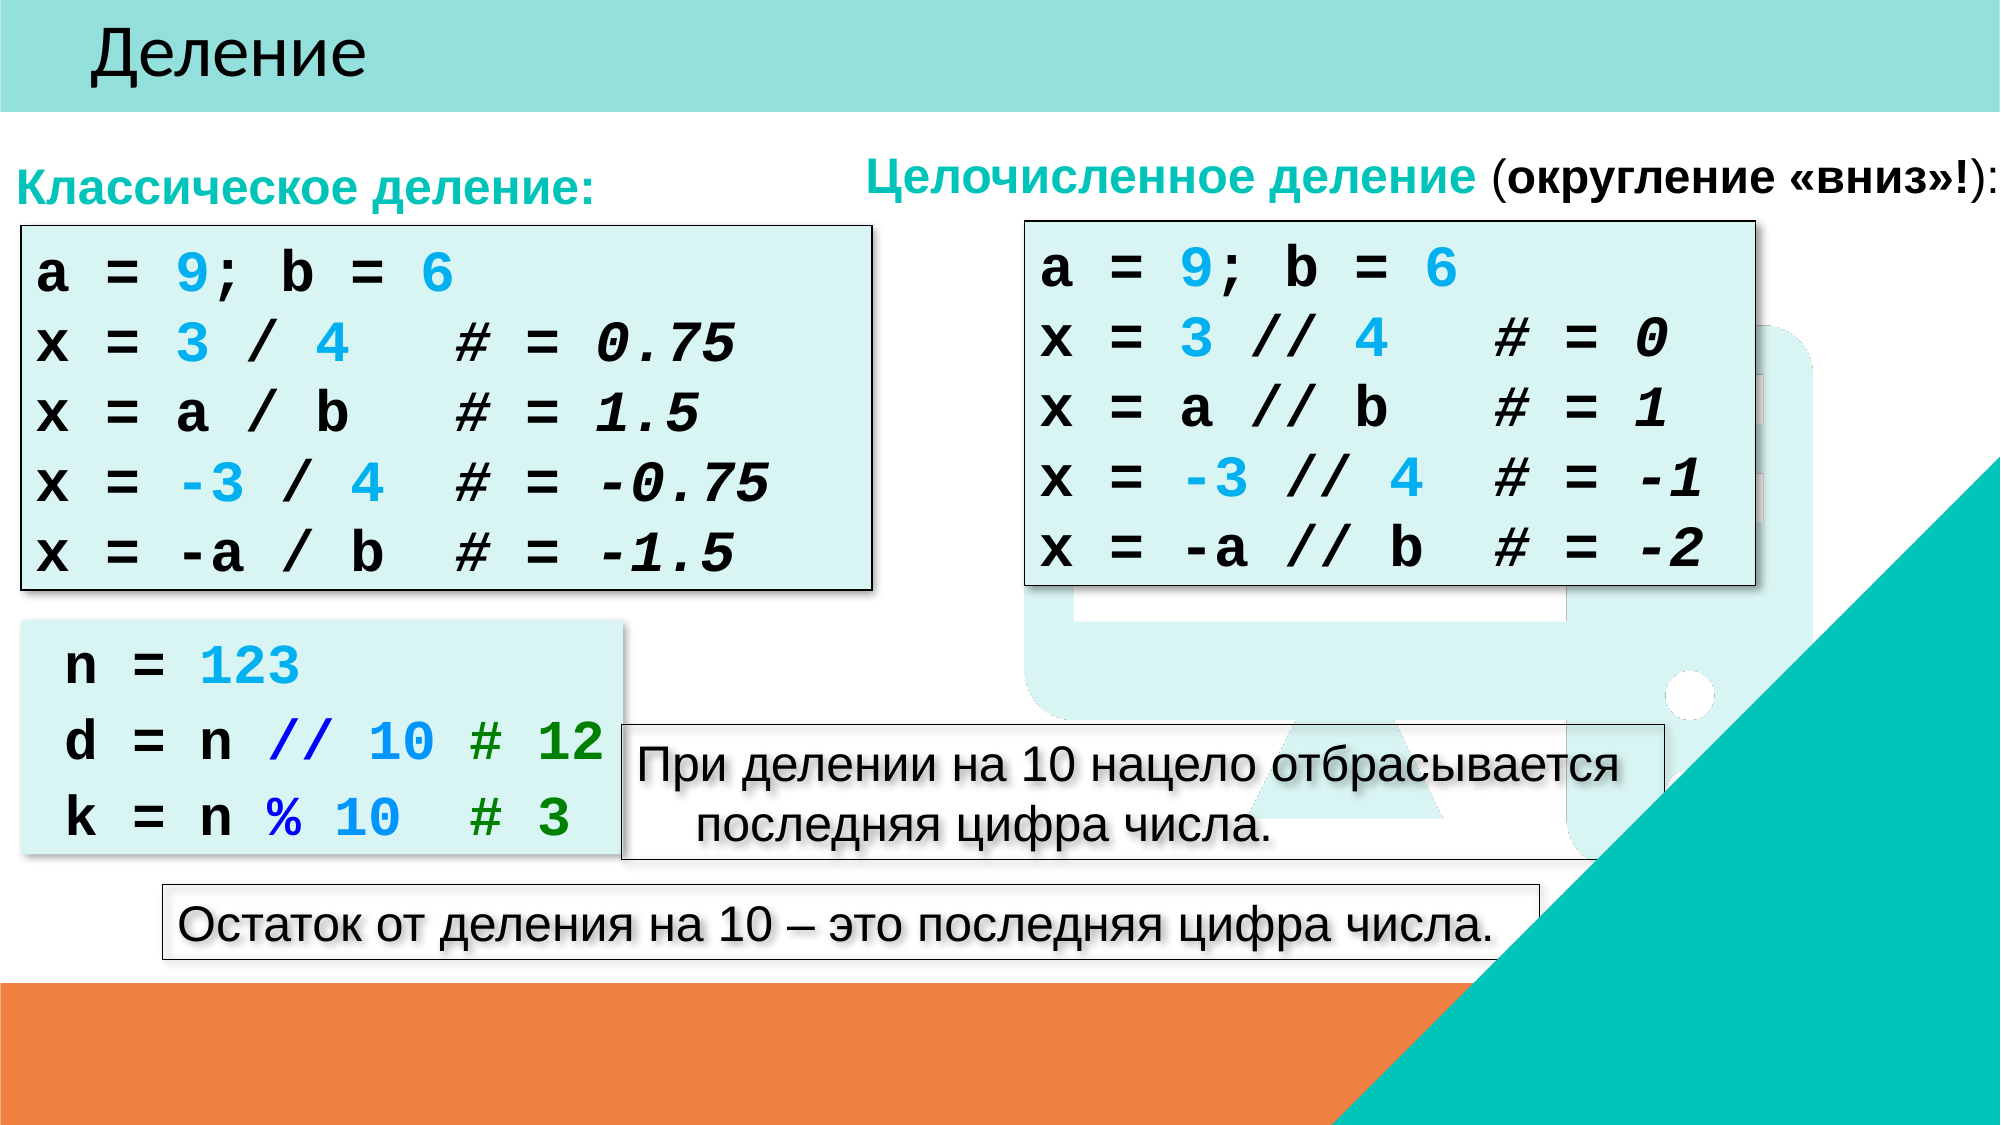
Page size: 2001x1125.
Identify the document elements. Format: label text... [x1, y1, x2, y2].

picture [0, 0, 2000, 112]
text_box При делении на 10 нацело отбрасывается последняя цифра числа. [621, 724, 1024, 860]
text_box Целочисленное деление (округление «вниз»!): [850, 136, 2000, 211]
text_box Классическое деление: [1, 146, 851, 222]
text_box a = 9; b = 6 x = 3 / 4 # = 0.75 x = a / b # = 1.5 x = -3 / 4 # = -0.75 x = -a / b # = -1.5 [21, 225, 872, 590]
picture [0, 226, 2000, 1125]
text_box n = 123 d = n // 10 # 12 k = n % 10 # 3 [21, 620, 624, 855]
text_box a = 9; b = 6 x = 3 // 4 # = 0 x = a // b # = 1 x = -3 // 4 # = -1 x = -a // b # = -2 [1024, 220, 1756, 226]
text_box Остаток от деления на 10 – это последняя цифра числа. [162, 884, 1329, 960]
